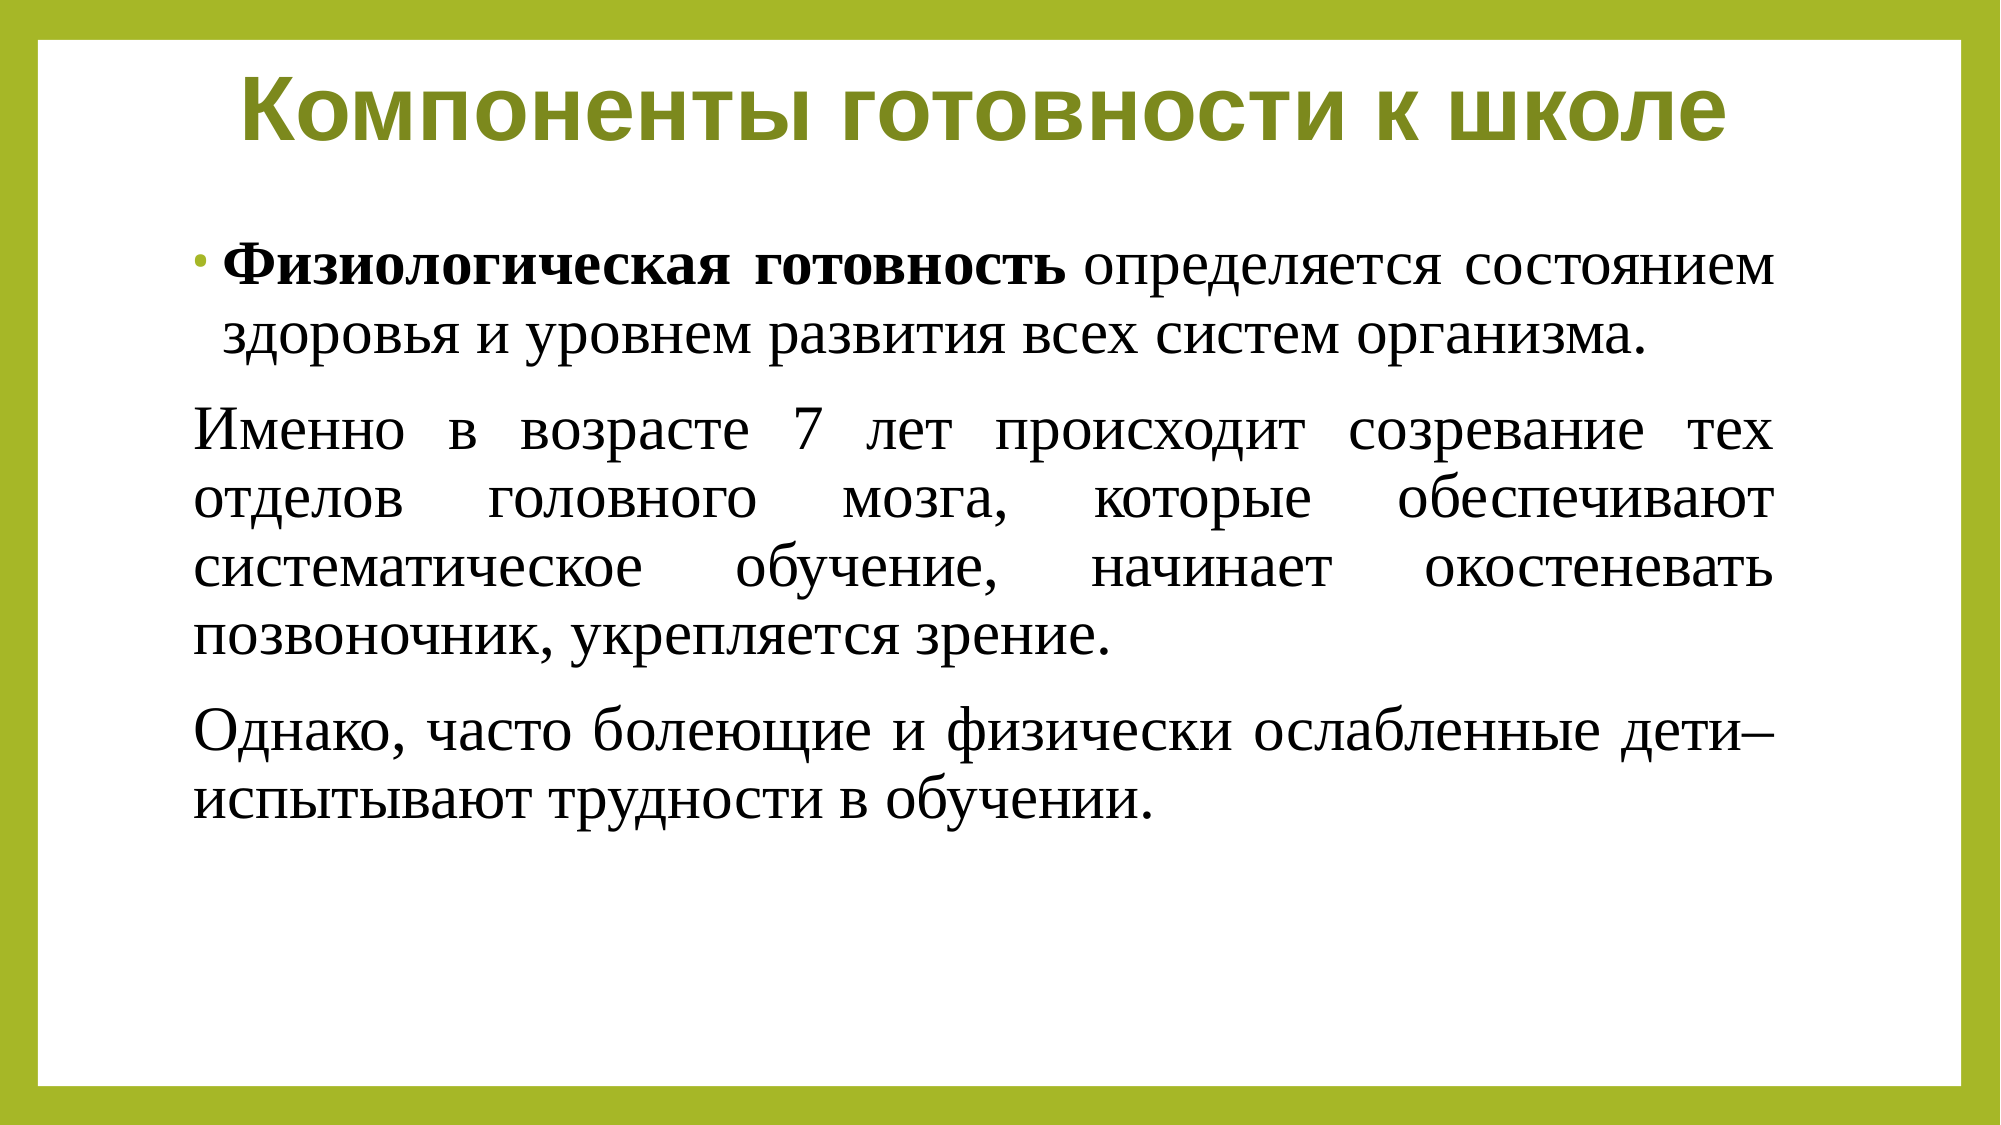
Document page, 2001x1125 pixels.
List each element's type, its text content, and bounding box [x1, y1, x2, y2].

title Компоненты готовности к школе [187, 0, 1808, 223]
list Физиологическая готовность определяется состоянием здоровья и уровнем развития всех систем организма. Именно в возрасте 7 лет происходит созревание тех отделов головного мозга, которые обеспечивают систематическое обучение, начинает окостеневать позвоночник, укрепляется зрение. Однако, часто болеющие и физически ослабленные дети– испытывают трудности в обучении. [171, 222, 1792, 885]
